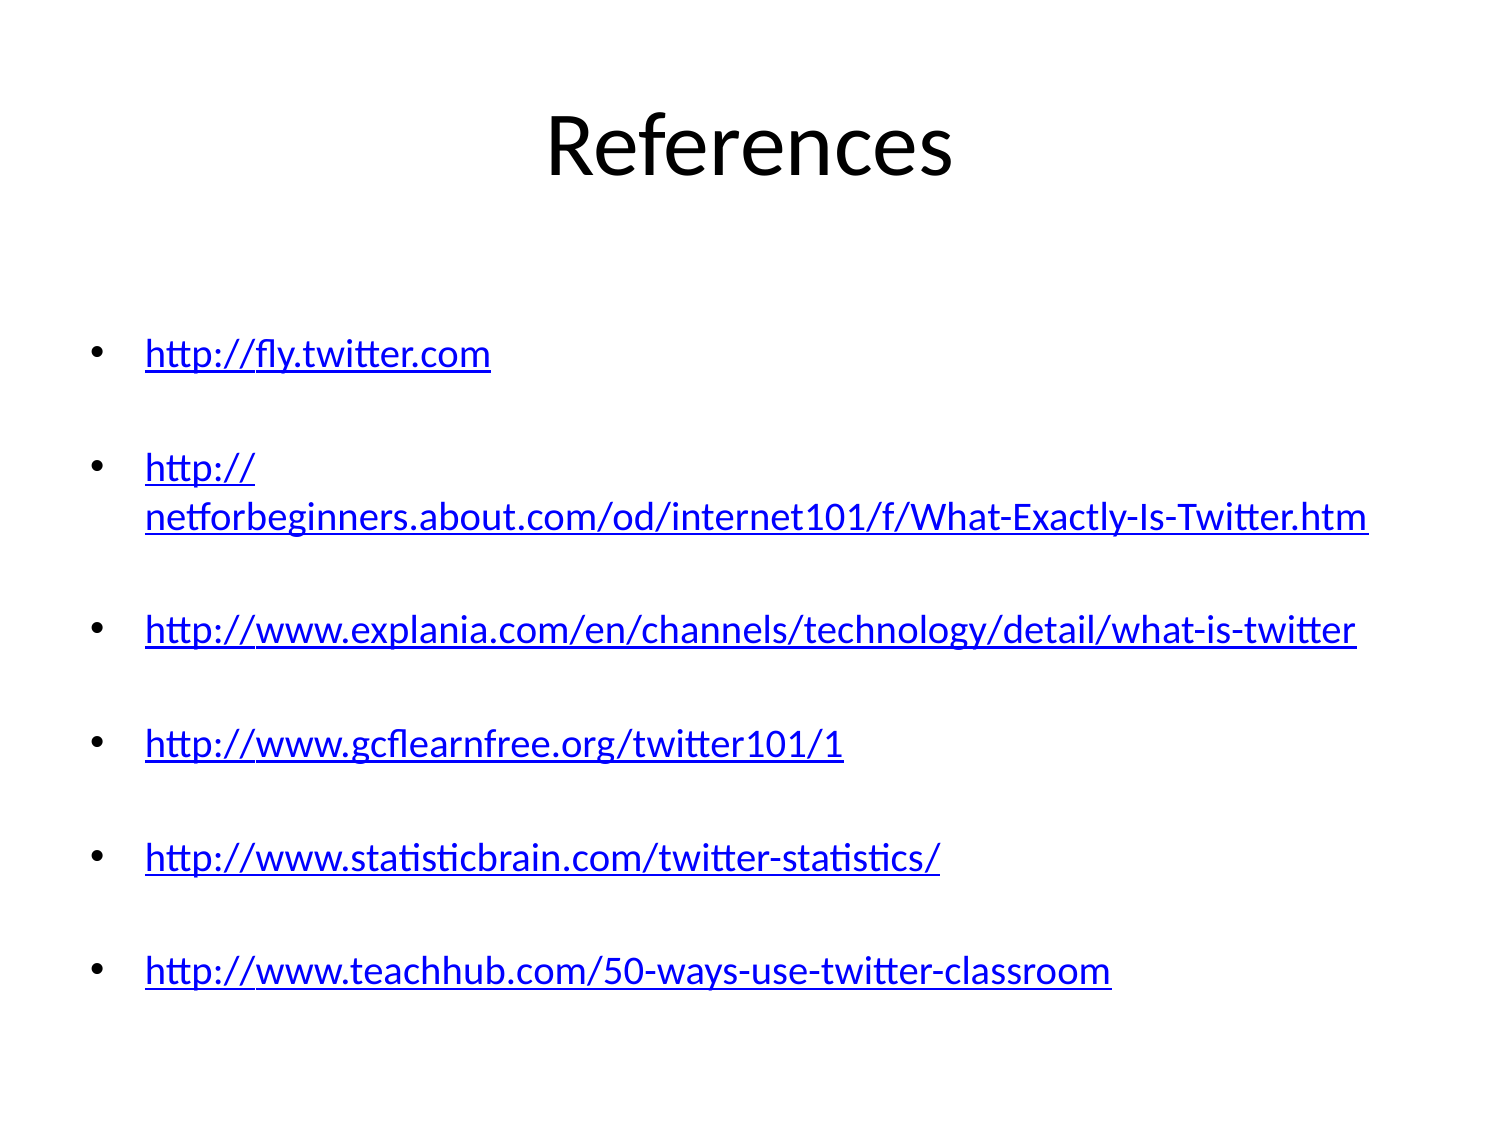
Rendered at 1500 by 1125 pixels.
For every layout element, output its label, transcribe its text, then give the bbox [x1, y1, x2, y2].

title References [75, 45, 1425, 233]
list http://fly.twitter.com http://netforbeginners.about.com/od/internet101/f/What-Exactly-Is-Twitter.htm http://www.explania.com/en/channels/technology/detail/what-is-twitter http://www.gcflearnfree.org/twitter101/1 http://www.statisticbrain.com/twitter-statistics/ http://www.teachhub.com/50-ways-use-twitter-classroom [75, 262, 1425, 1005]
